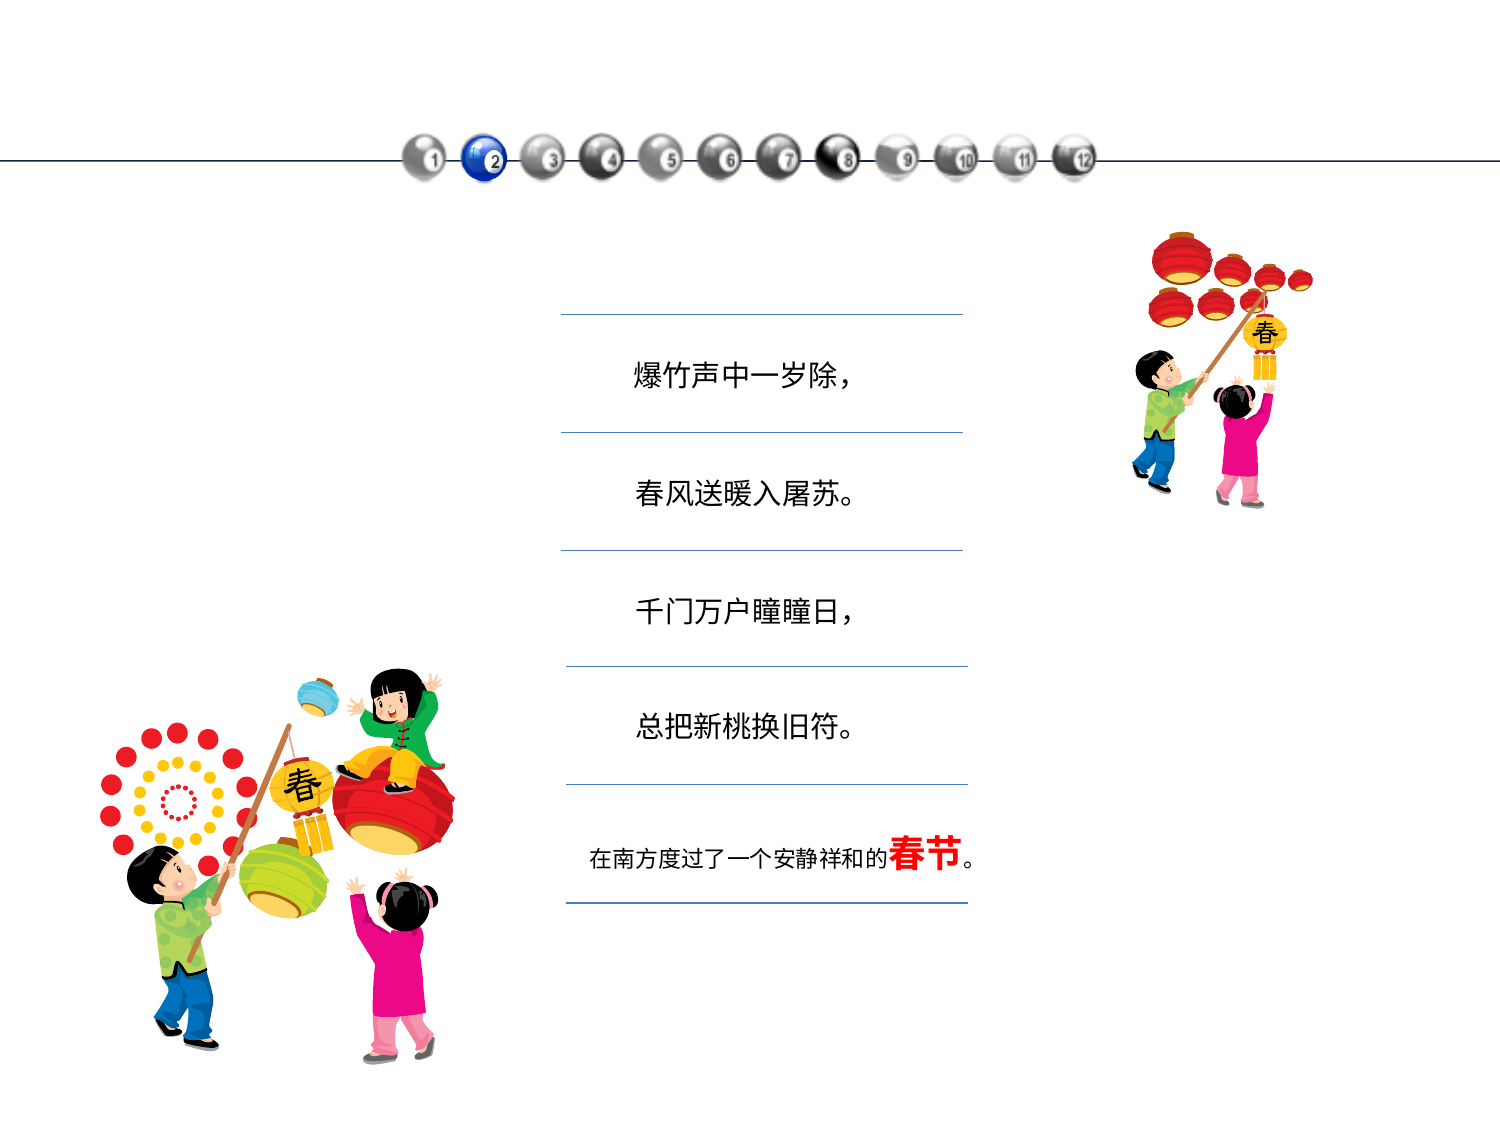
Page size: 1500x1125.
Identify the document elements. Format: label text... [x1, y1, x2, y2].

text_box 总把新桃换旧符。 [620, 700, 884, 751]
text_box 在南方度过了一个安静祥和的春节。 [574, 822, 1002, 882]
picture [454, 130, 514, 190]
text_box 春风送暖入屠苏。 [621, 467, 885, 518]
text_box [1107, 231, 1341, 510]
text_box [0, 129, 453, 189]
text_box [99, 668, 455, 1065]
text_box 爆竹声中一岁除， [618, 349, 883, 400]
text_box 千门万户瞳瞳日， [621, 586, 885, 636]
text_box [515, 129, 1500, 189]
